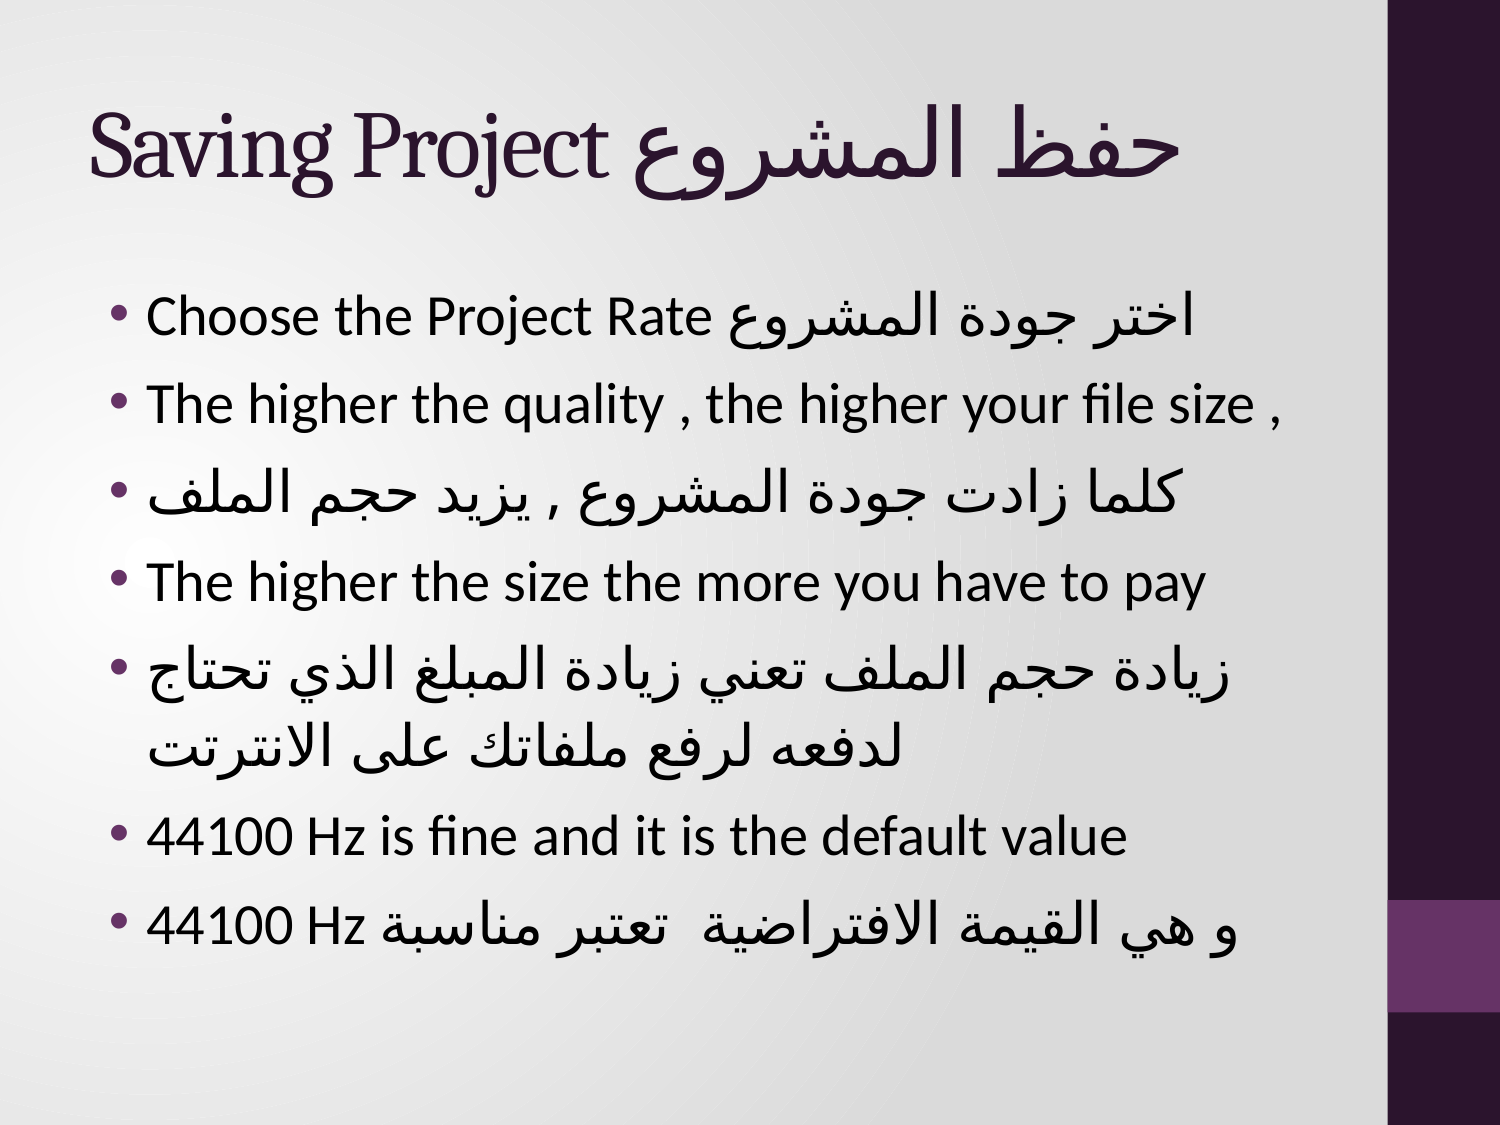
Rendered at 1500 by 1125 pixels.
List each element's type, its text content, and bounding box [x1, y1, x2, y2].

list Choose the Project Rate اختر جودة المشروع The higher the quality , the higher your file size , كلما زادت جودة المشروع , يزيد حجم الملف The higher the size the more you have to pay زيادة حجم الملف تعني زيادة المبلغ الذي تحتاج لدفعه لرفع ملفاتك على الانترتت 44100 Hz is fine and it is the default value 44100 Hz و هي القيمة الافتراضية تعتبر مناسبة [75, 262, 1325, 1050]
title Saving Project حفظ المشروع [75, 45, 1325, 233]
